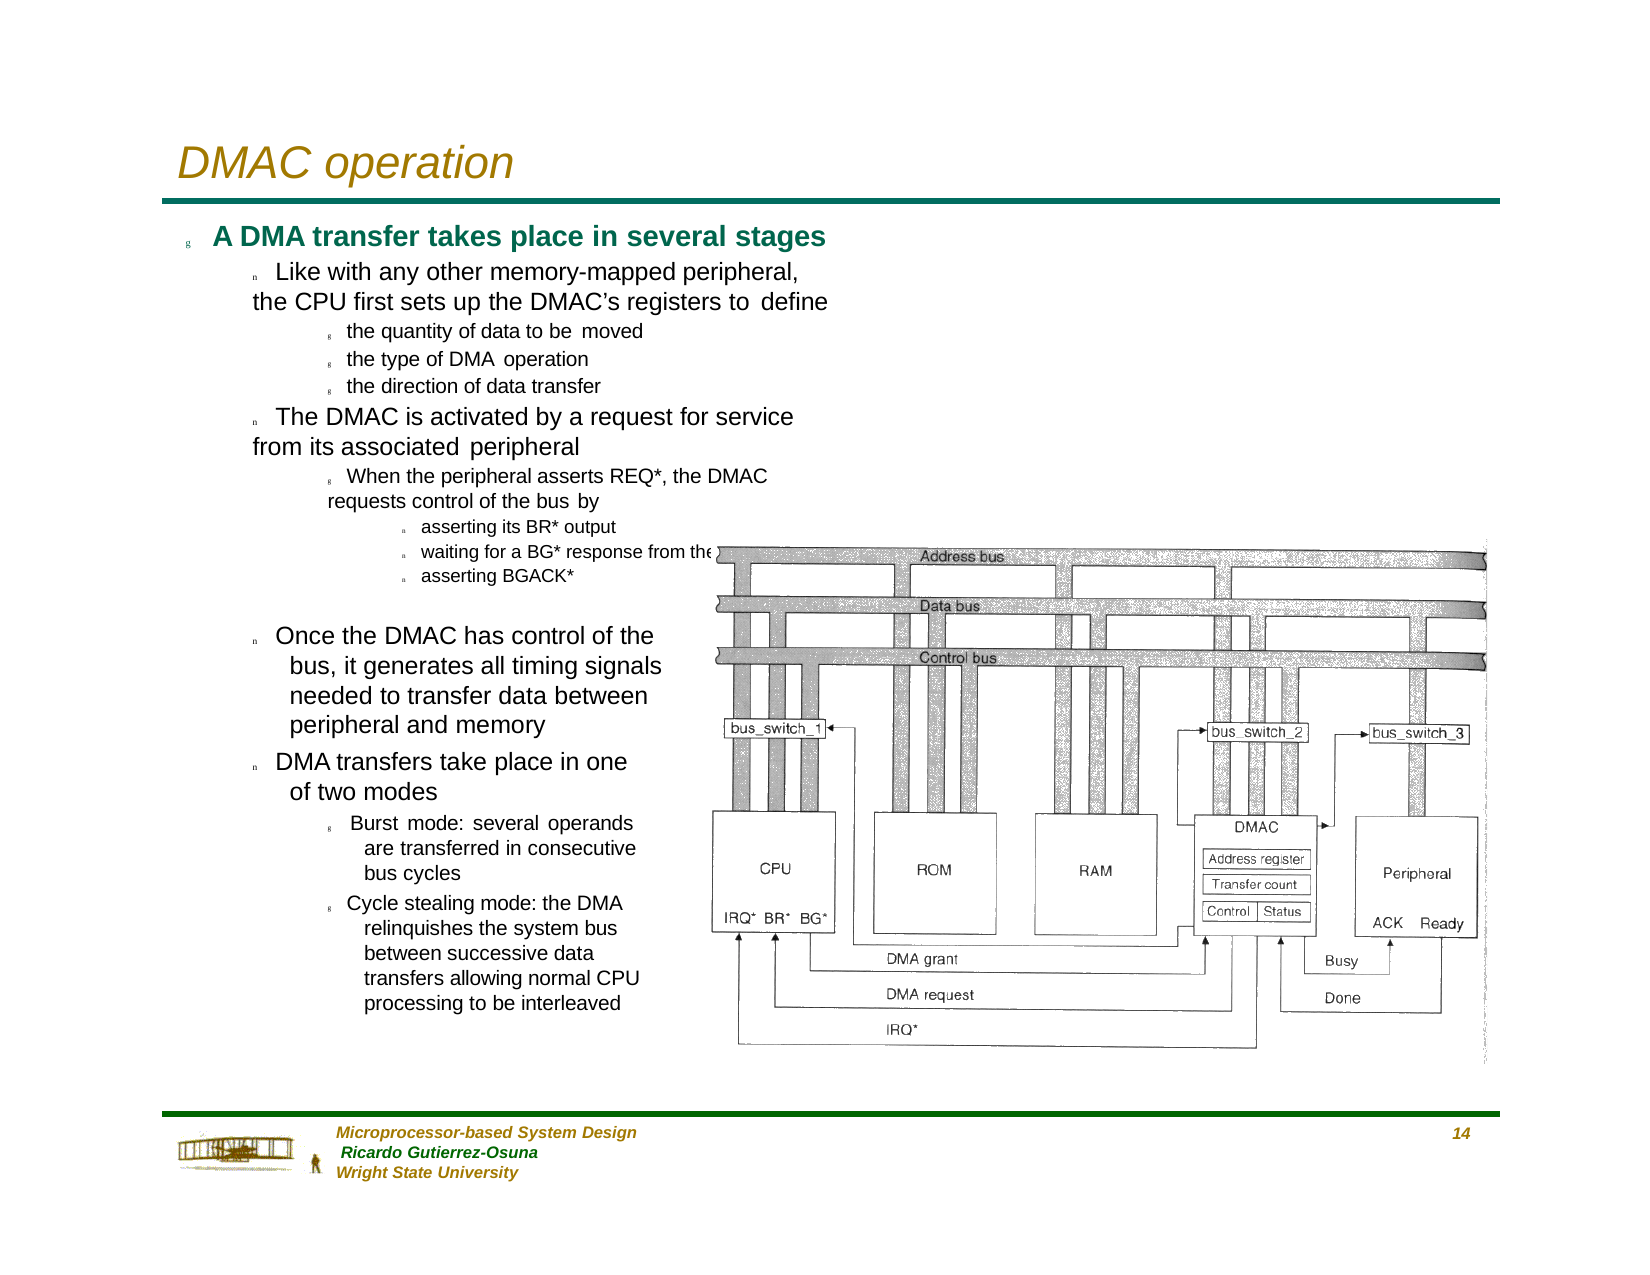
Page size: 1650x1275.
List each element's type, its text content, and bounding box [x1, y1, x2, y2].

slide_number 10 [1448, 1122, 1476, 1275]
text_box [711, 539, 1488, 1064]
picture [175, 1131, 325, 1174]
text_box g A DMA transfer takes place in several stages n Like with any other memory-mapped peripheral, the CPU first sets up the DMAC’s registers to define g the quantity of data to be moved g the type of DMA operation g the direction of data transfer n The DMAC is activated by a request for service from its associated peripheral g When the peripheral asserts REQ*, the DMAC requests control of the bus by n asserting its BR* output n waiting for a BG* response from the bus master n asserting BGACK* n Once the DMAC has control of the bus, it generates all timing signals needed to transfer data between peripheral and memory n DMA transfers take place in one of two modes g Burst mode: several operands are transferred in consecutive bus cycles g Cycle stealing mode: the DMA relinquishes the system bus between successive data transfers allowing normal CPU processing to be interleaved [175, 210, 1402, 1015]
footer Microprocessor-based System Design Ricardo Gutierrez-Osuna Wright State University [334, 1121, 642, 1275]
title DMAC operation [175, 130, 519, 210]
